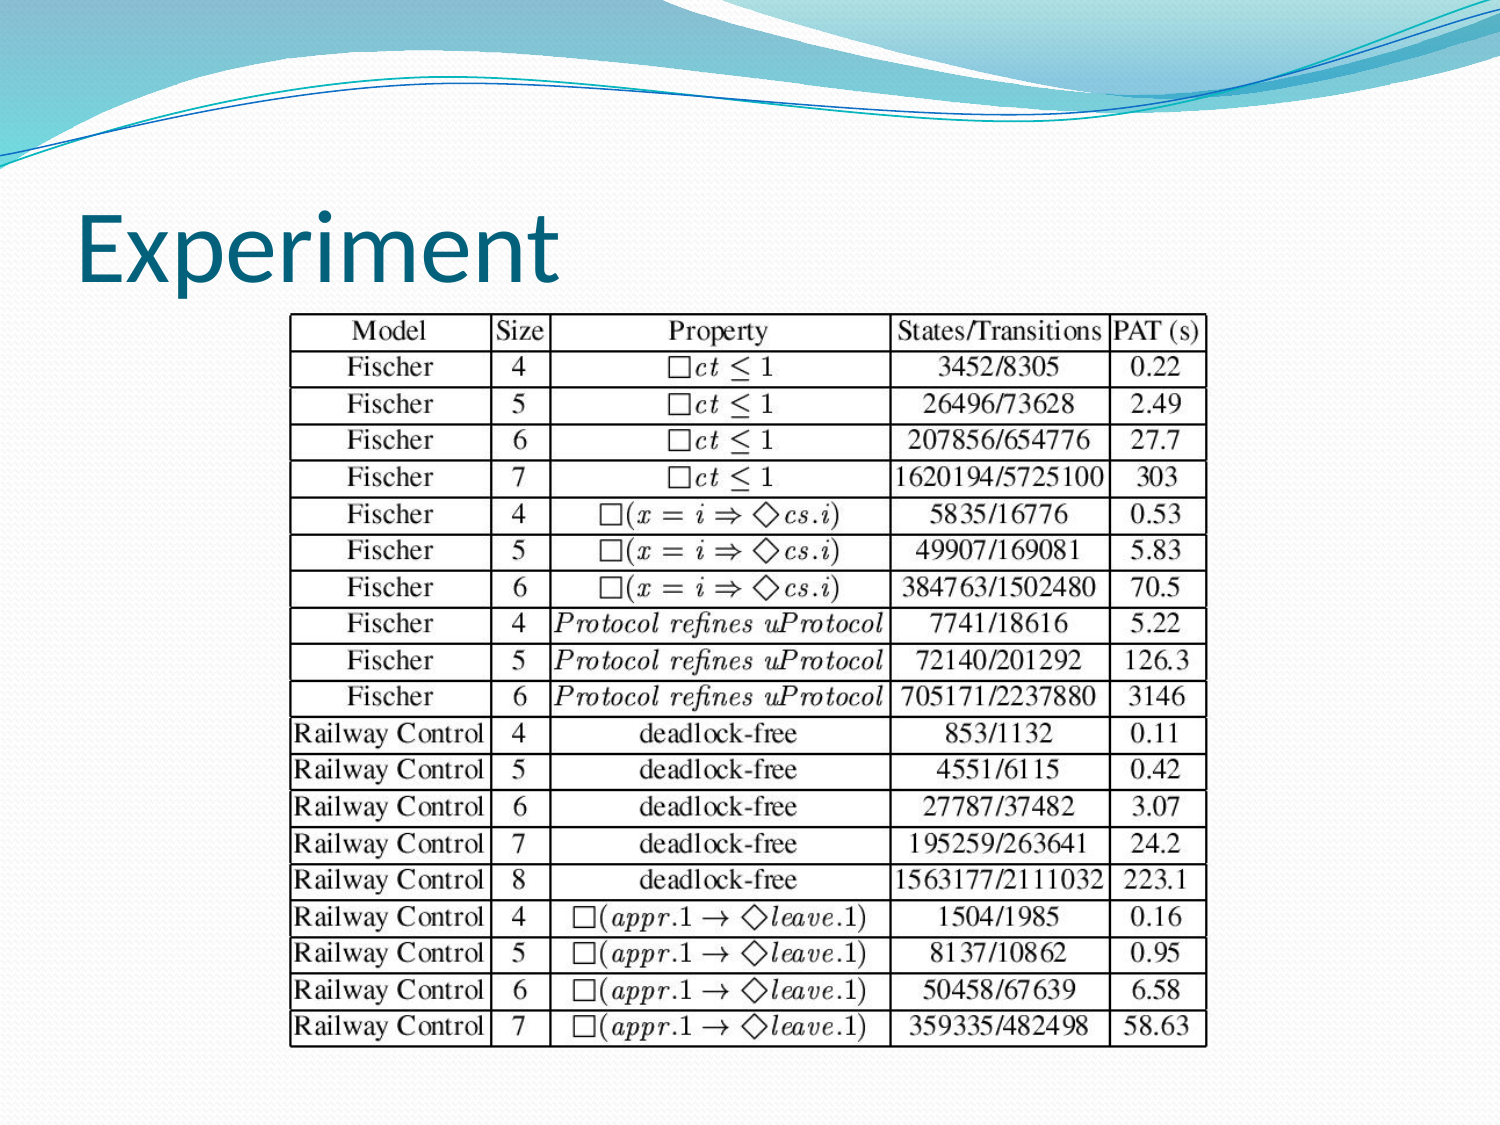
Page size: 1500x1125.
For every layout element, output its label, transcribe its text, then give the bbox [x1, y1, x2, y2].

title Experiment [74, 115, 1426, 304]
picture [287, 312, 1211, 1051]
